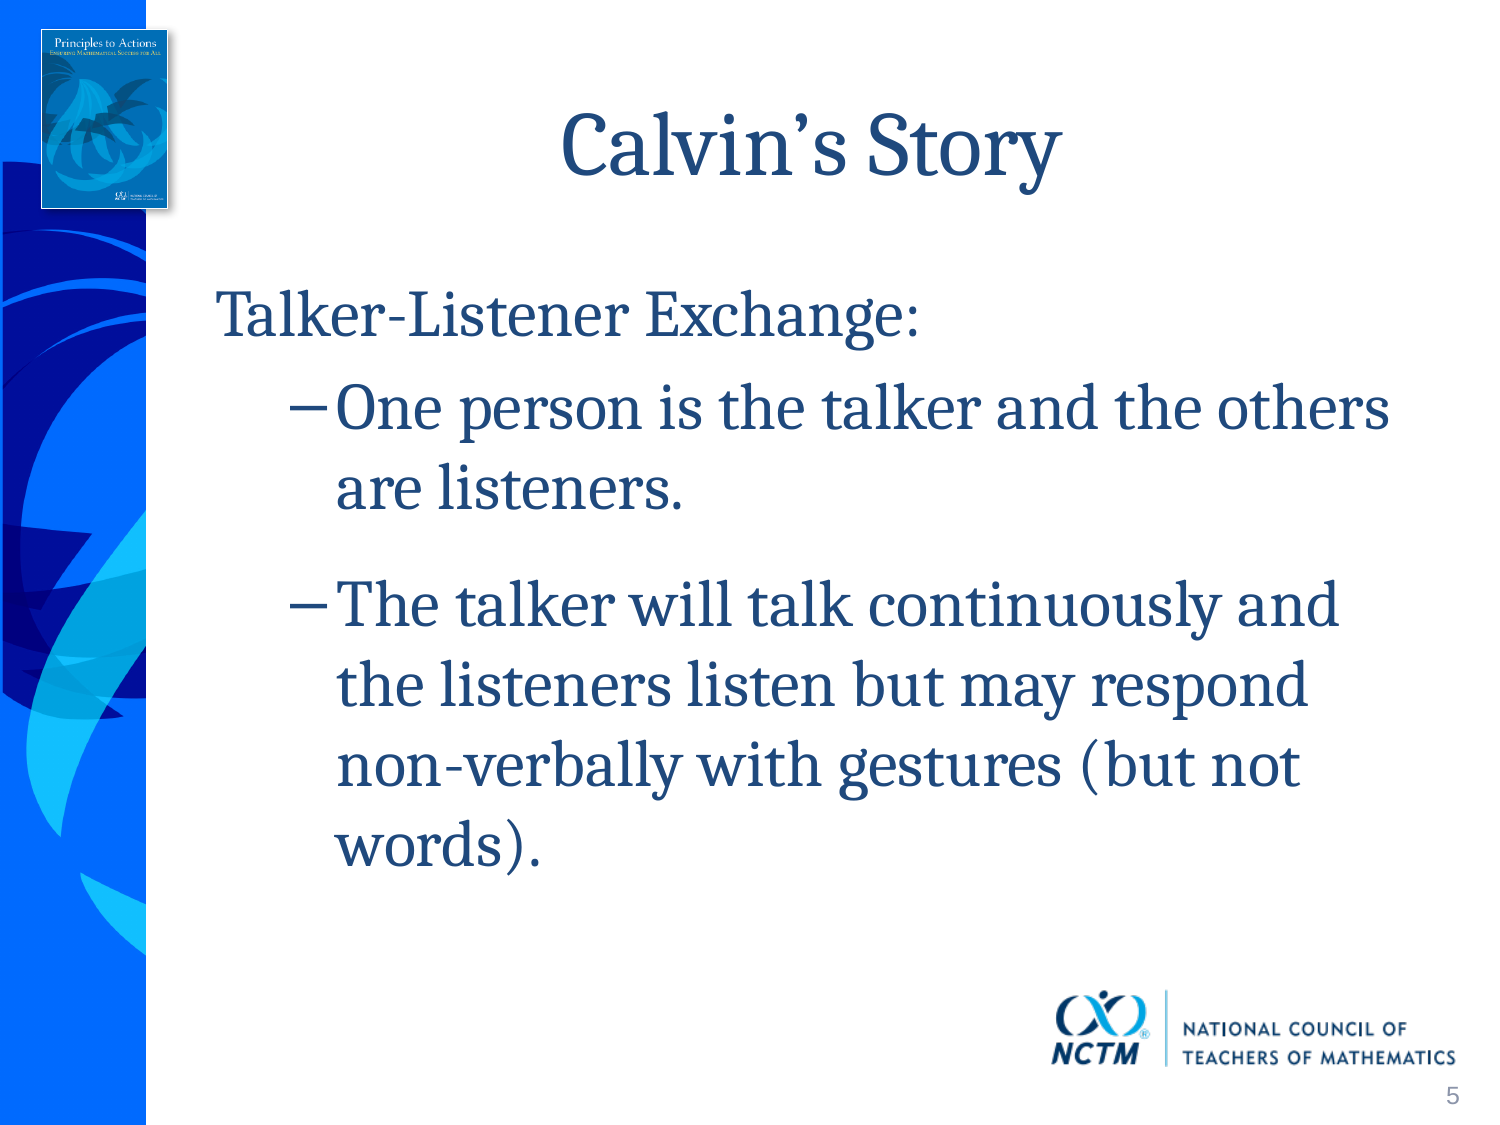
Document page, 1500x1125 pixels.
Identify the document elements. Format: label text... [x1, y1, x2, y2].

title Calvin’s Story [200, 45, 1425, 233]
picture [42, 30, 167, 208]
list Talker-Listener Exchange: One person is the talker and the others are listeners. The talker will talk continuously and the listeners listen but may respond non-verbally with gestures (but not words). [200, 262, 1425, 963]
picture [0, 0, 146, 1125]
slide_number 5 [1125, 1065, 1475, 1125]
